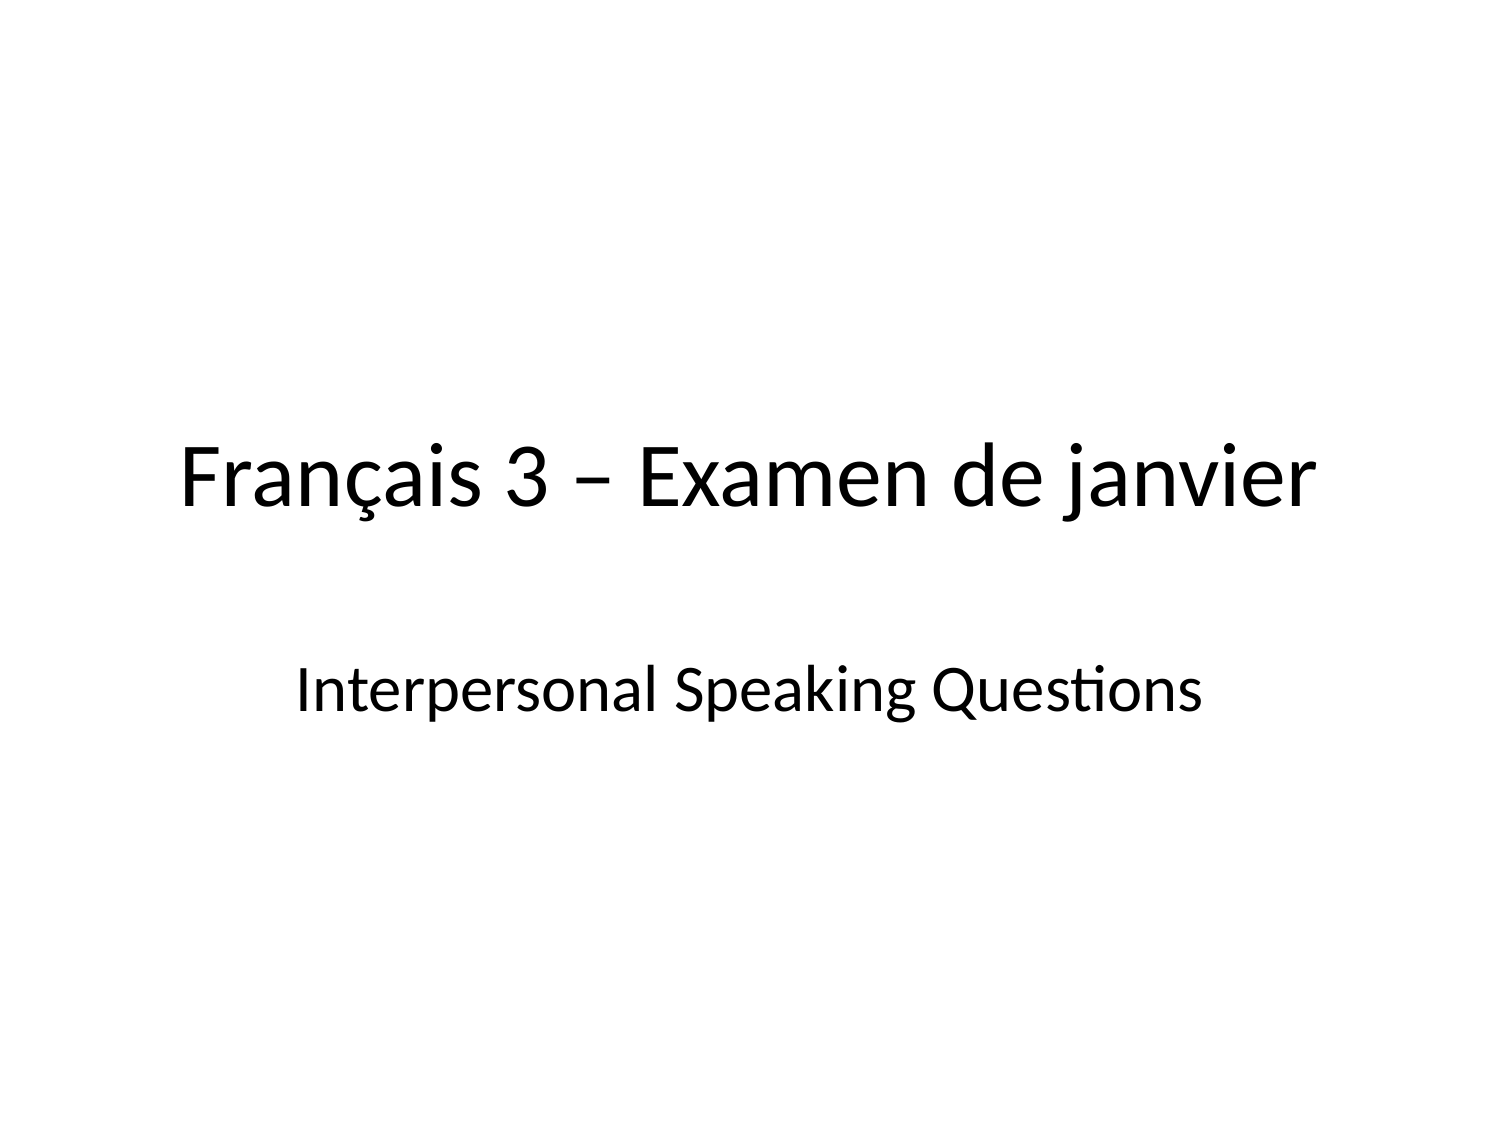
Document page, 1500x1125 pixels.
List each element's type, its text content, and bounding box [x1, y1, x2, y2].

title Français 3 – Examen de janvier [112, 349, 1388, 591]
subtitle Interpersonal Speaking Questions [225, 637, 1275, 925]
